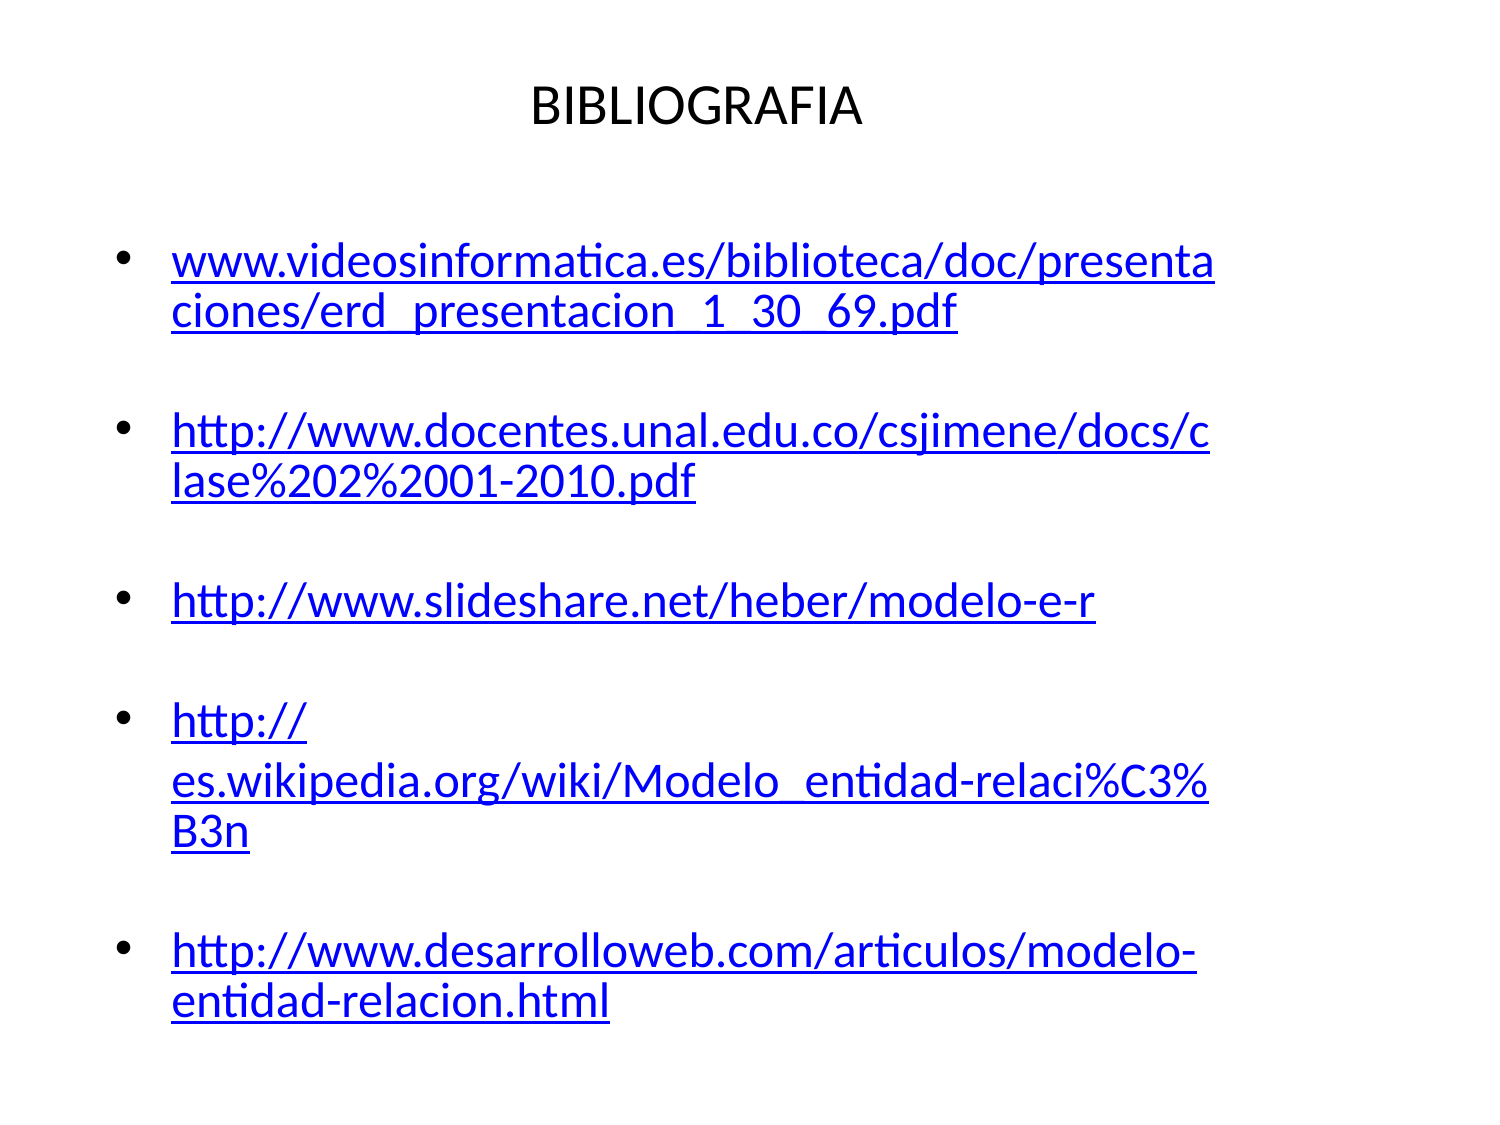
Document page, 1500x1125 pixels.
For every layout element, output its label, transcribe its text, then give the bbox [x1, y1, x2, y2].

text_box BIBLIOGRAFIA [515, 58, 879, 144]
text_box www.videosinformatica.es/biblioteca/doc/presentaciones/erd_presentacion_1_30_69.pdf http://www.docentes.unal.edu.co/csjimene/docs/clase%202%2001-2010.pdf http://www.slideshare.net/heber/modelo-e-r http://es.wikipedia.org/wiki/Modelo_entidad-relaci%C3%B3n http://www.desarrolloweb.com/articulos/modelo-entidad-relacion.html [100, 219, 1235, 835]
